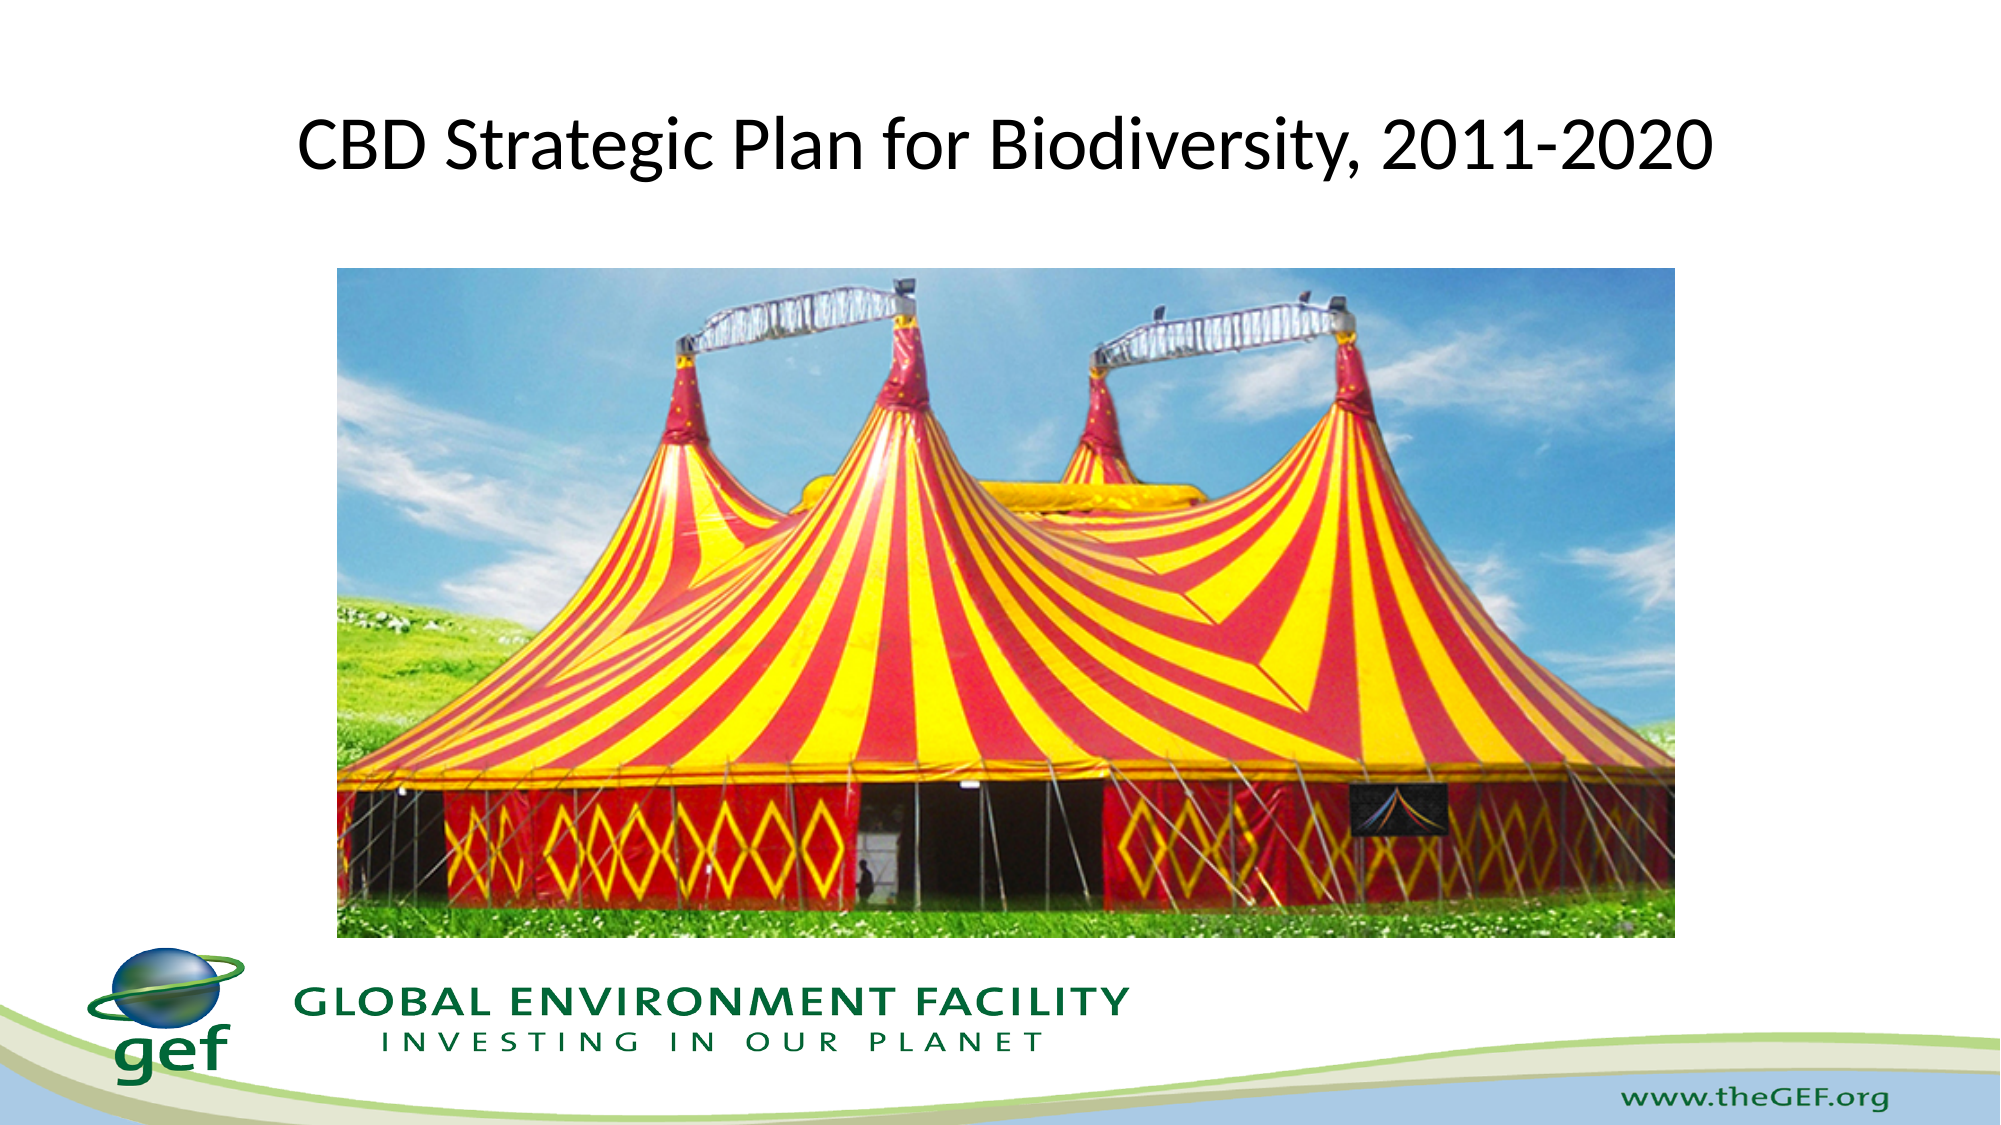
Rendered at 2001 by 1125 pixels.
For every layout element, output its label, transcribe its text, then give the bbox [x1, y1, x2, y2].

title CBD Strategic Plan for Biodiversity, 2011-2020 [274, 44, 1738, 233]
picture [0, 268, 2000, 1125]
